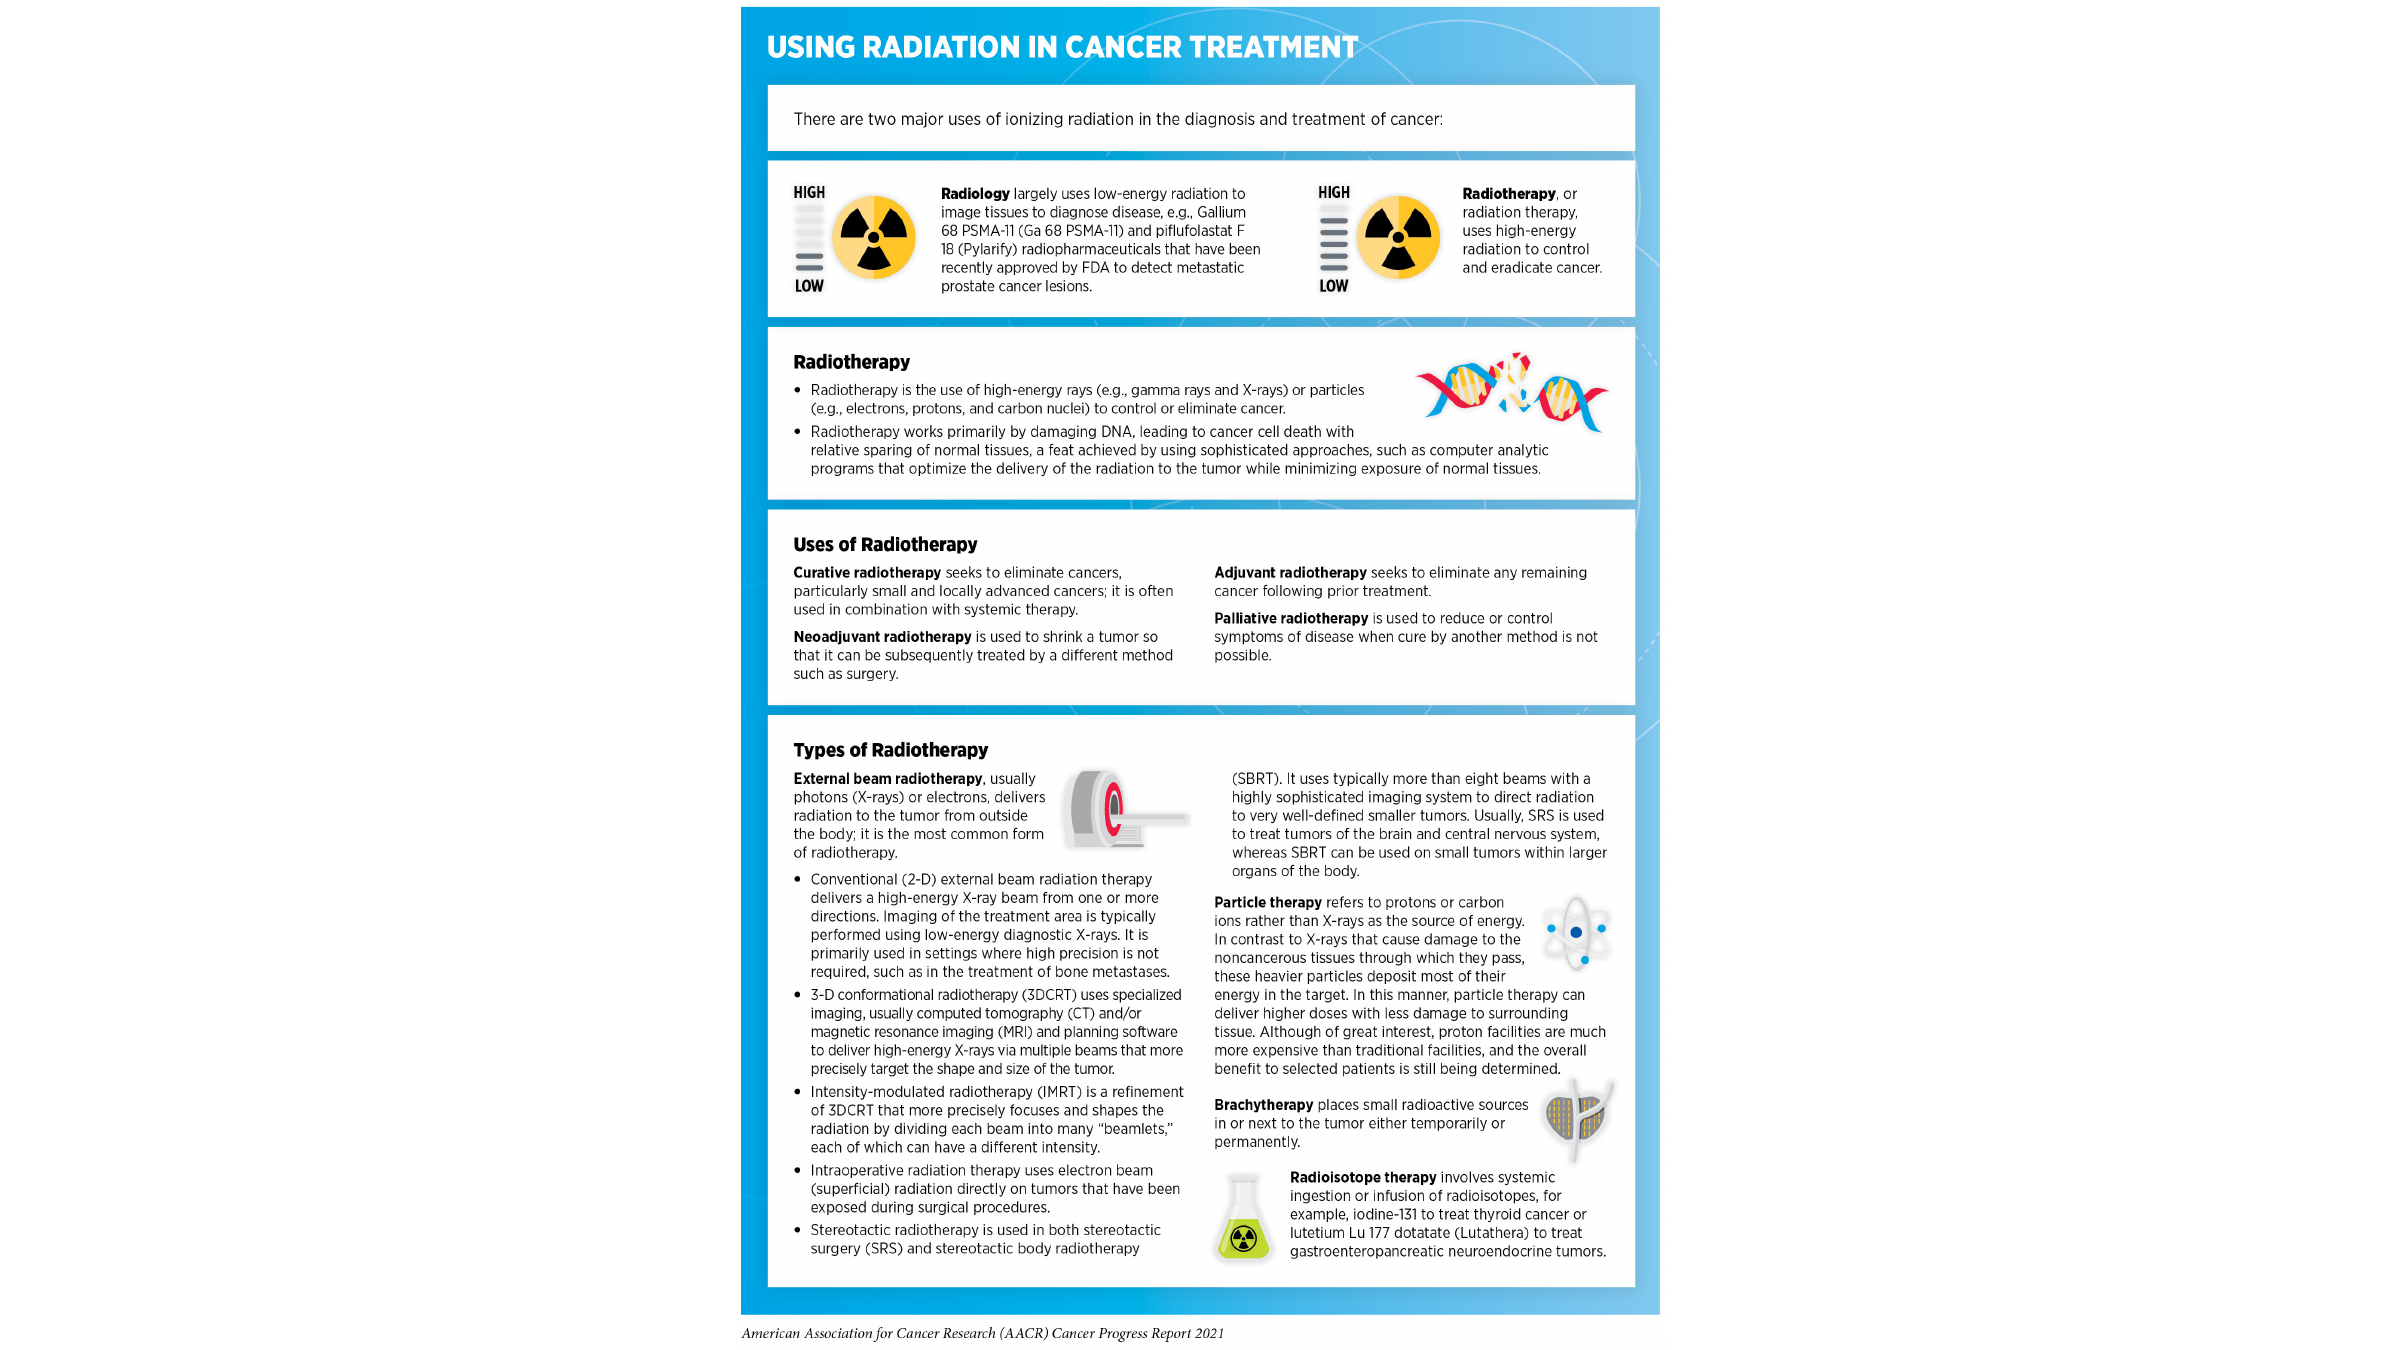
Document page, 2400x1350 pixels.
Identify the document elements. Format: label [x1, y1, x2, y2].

picture [732, 0, 1668, 1350]
